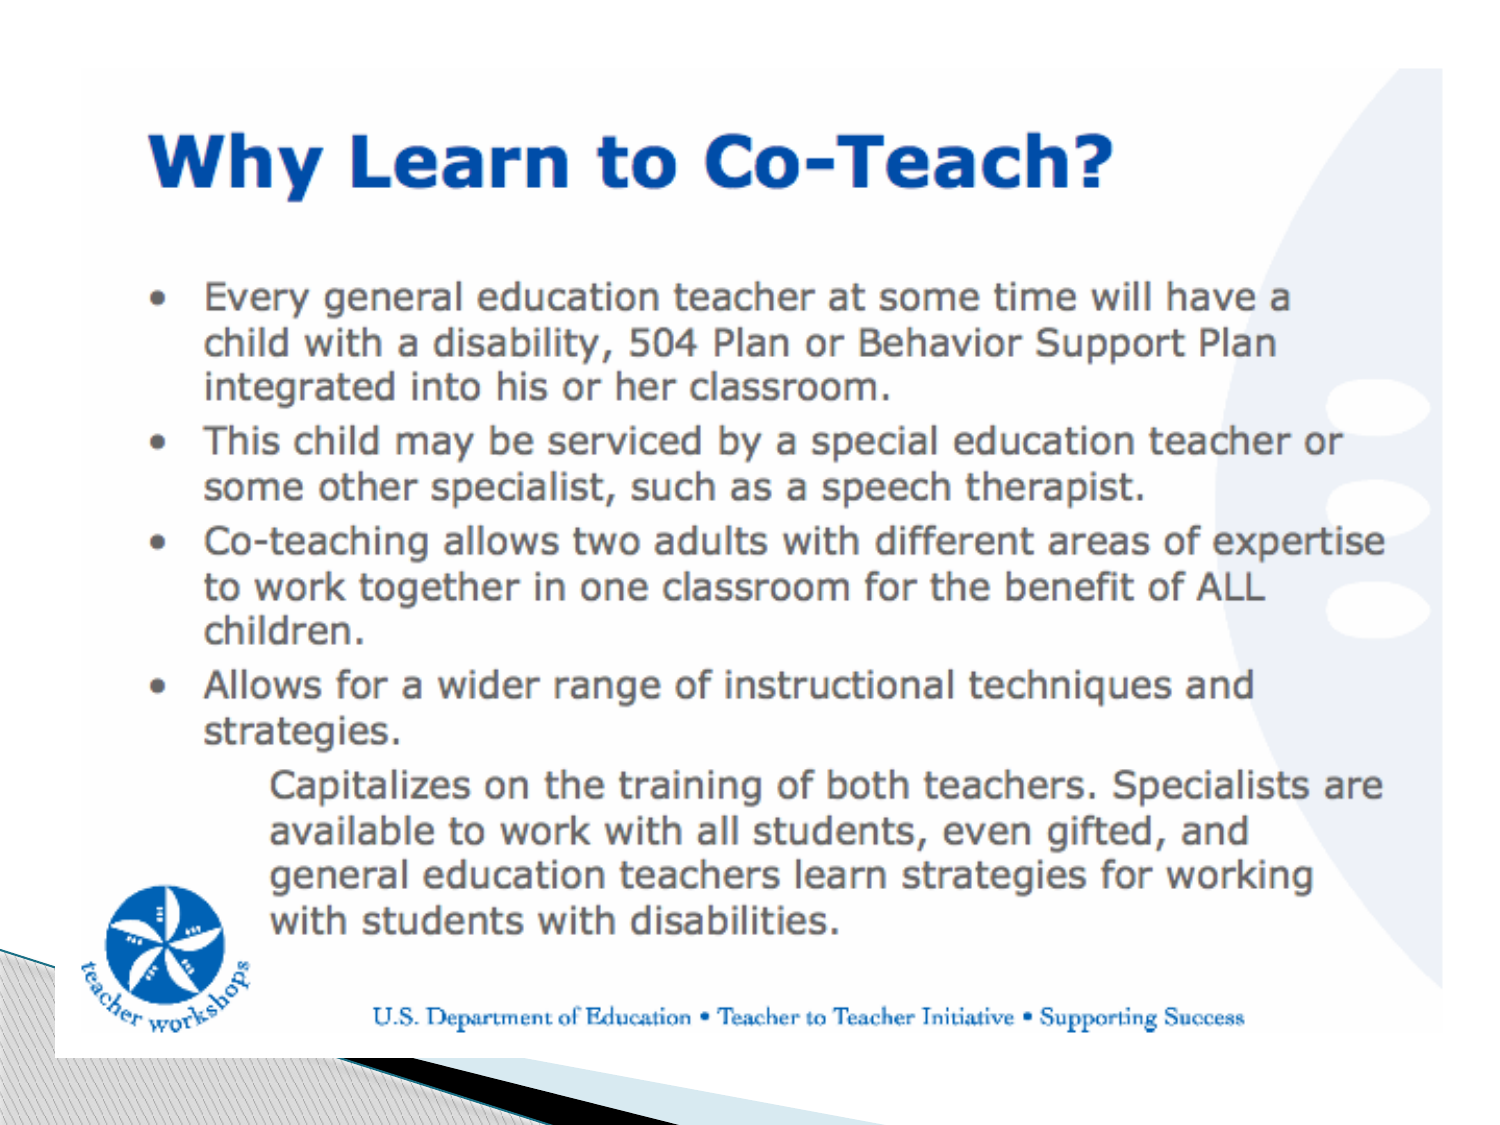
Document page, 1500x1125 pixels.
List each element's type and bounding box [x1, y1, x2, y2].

picture [54, 67, 1445, 1058]
